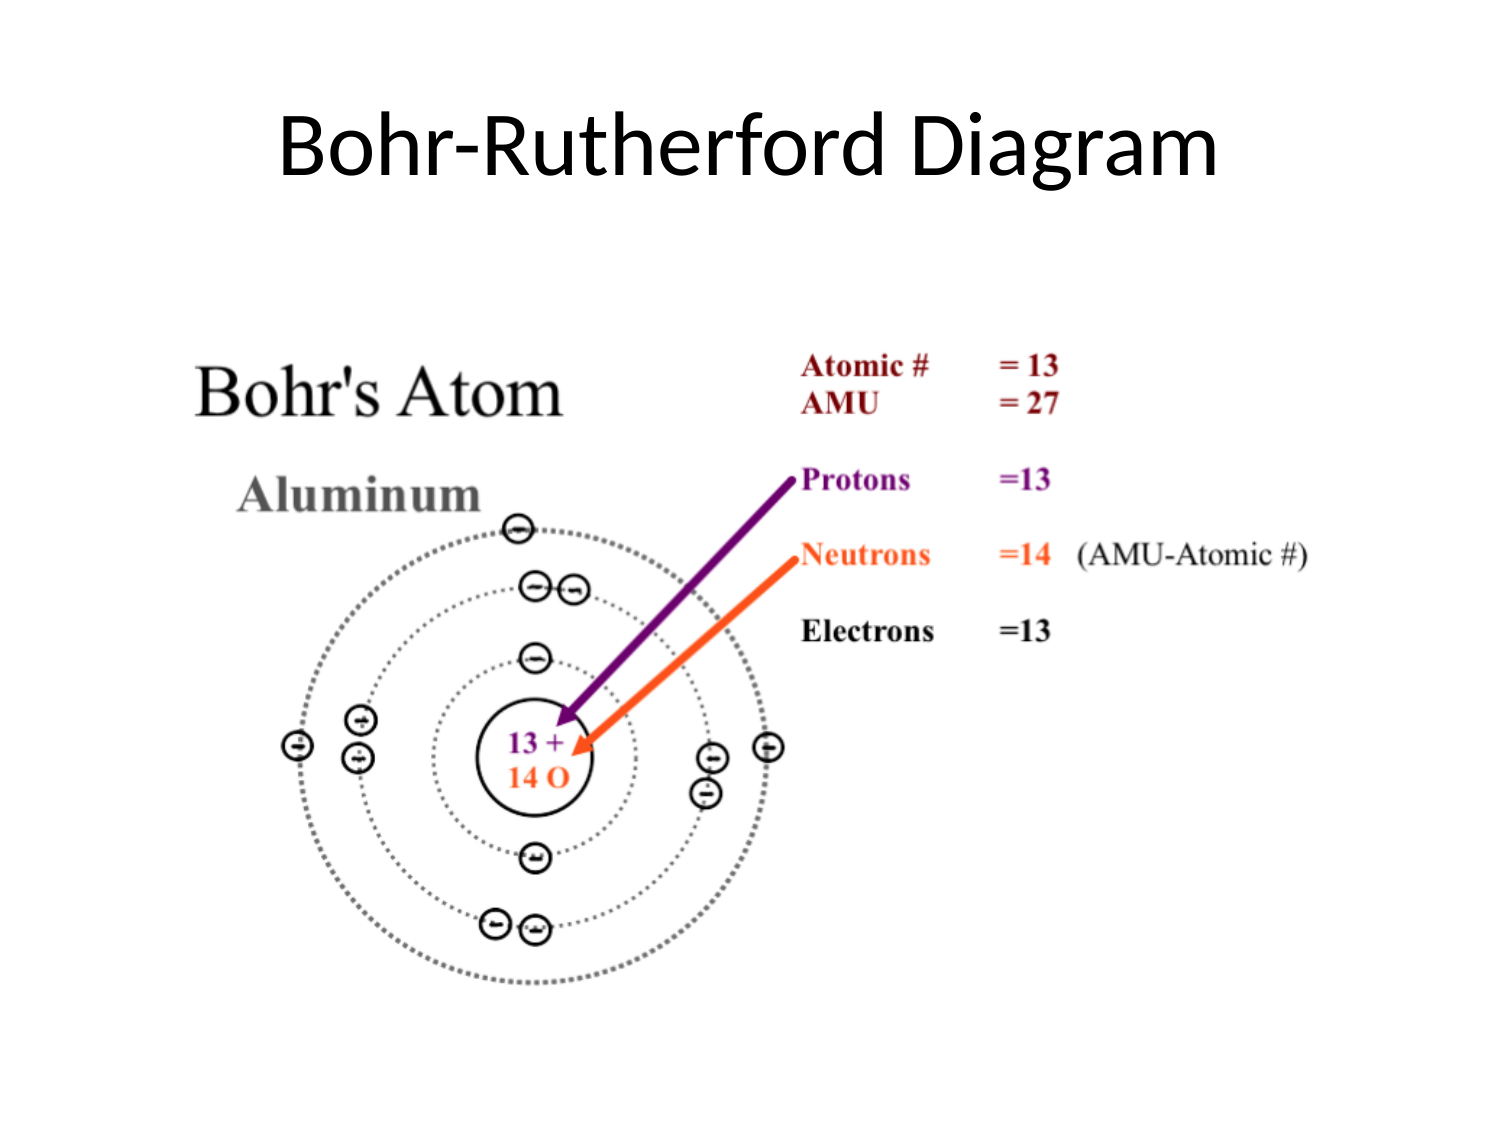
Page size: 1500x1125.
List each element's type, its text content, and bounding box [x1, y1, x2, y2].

title Bohr-Rutherford Diagram [75, 45, 1425, 233]
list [74, 262, 1426, 1006]
